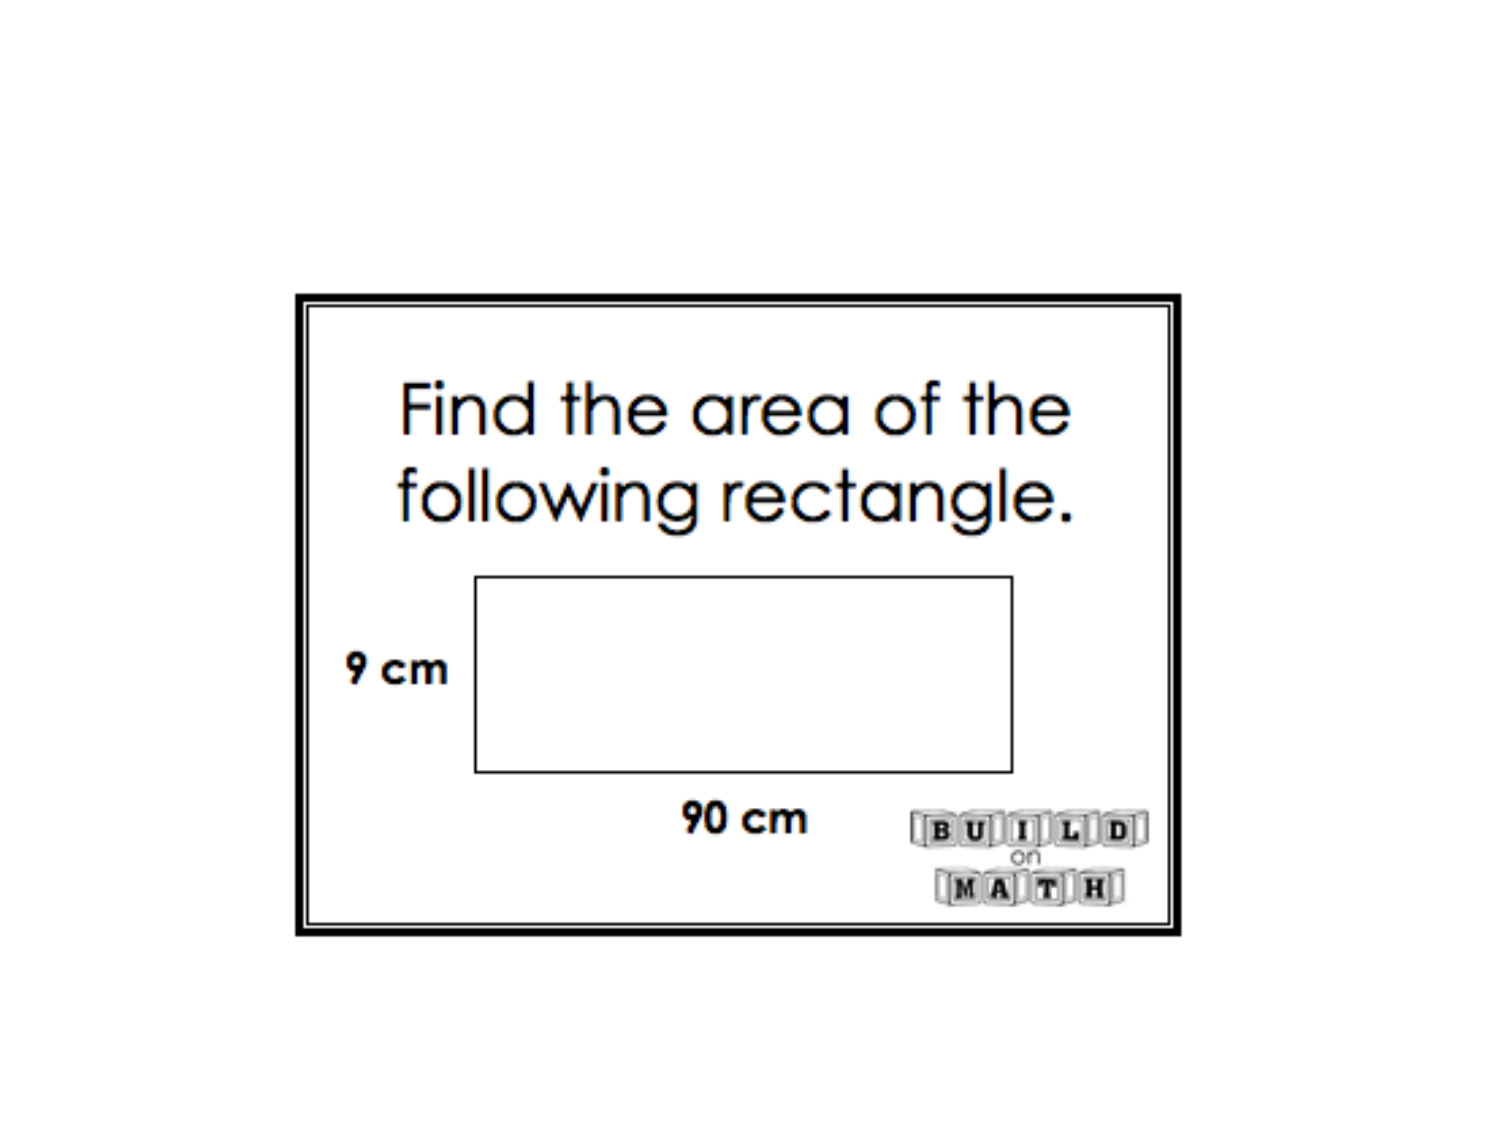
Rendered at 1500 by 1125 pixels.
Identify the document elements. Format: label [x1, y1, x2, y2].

list [74, 262, 1426, 1006]
